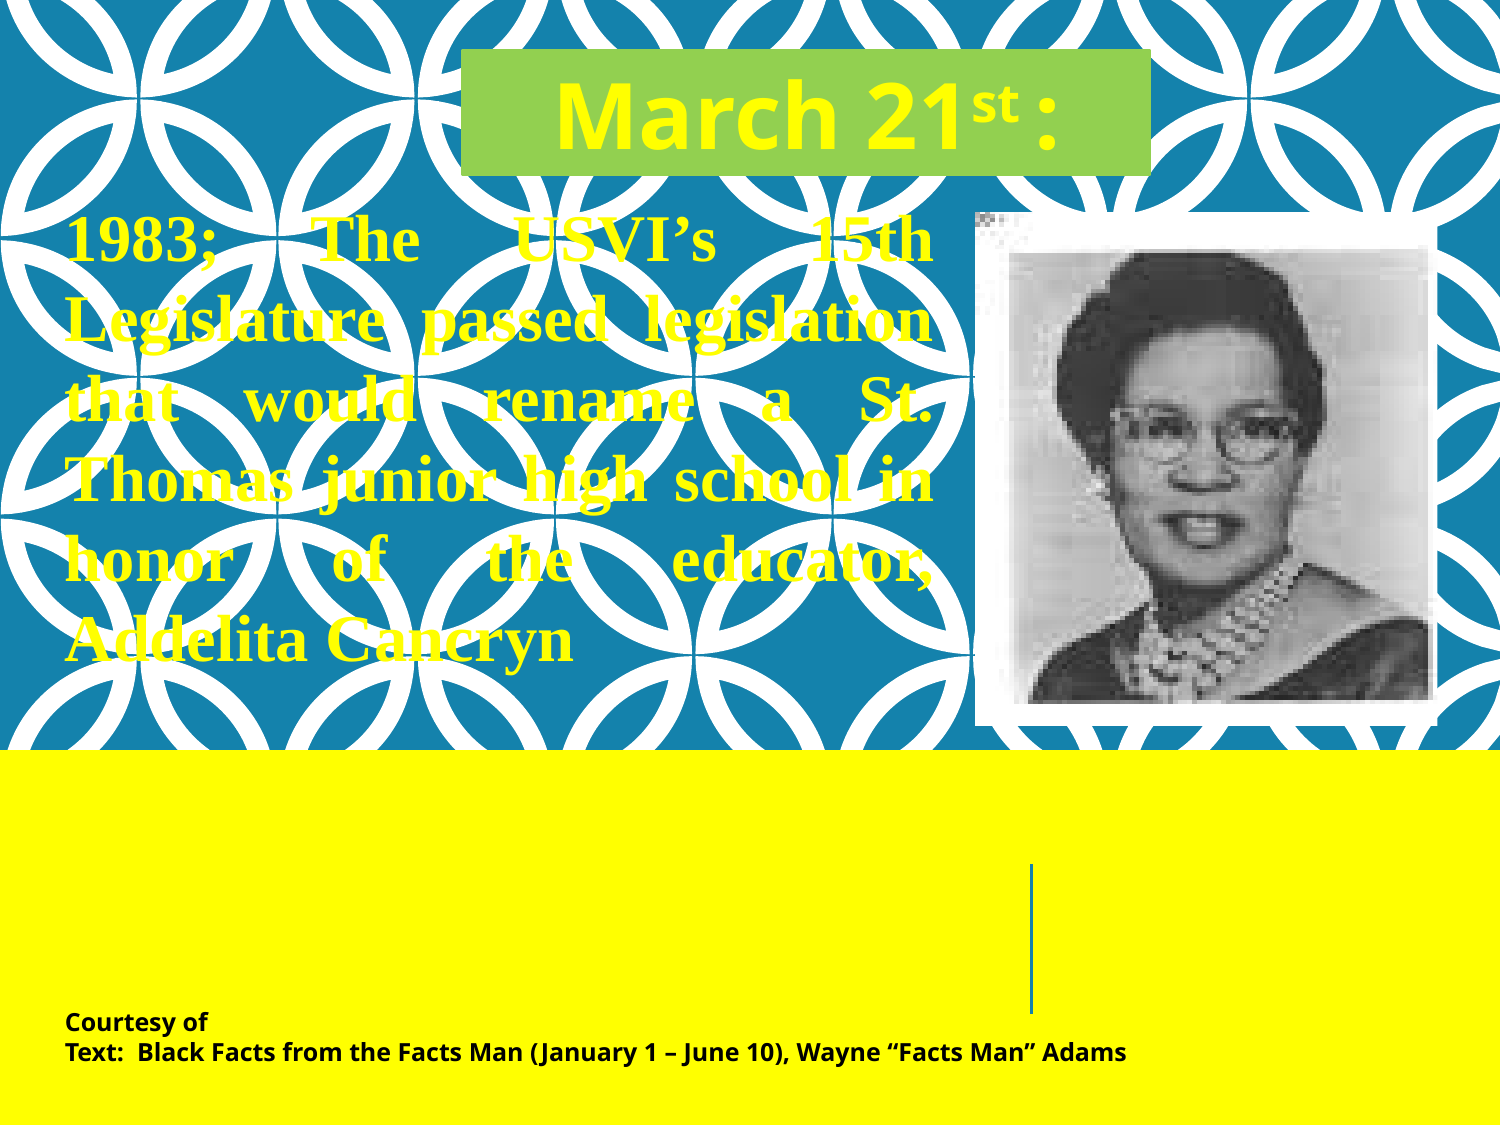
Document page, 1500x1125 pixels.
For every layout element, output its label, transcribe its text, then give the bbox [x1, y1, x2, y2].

picture [974, 212, 1438, 726]
text_box Courtesy of Text: Black Facts from the Facts Man (January 1 – June 10), Wayne “Facts Man” Adams [50, 999, 1438, 1074]
text_box 1983; The USVI’s 15th Legislature passed legislation that would rename a St. Thomas junior high school in honor of the educator, Addelita Cancryn [49, 187, 950, 682]
text_box March 21st : [461, 49, 1151, 176]
